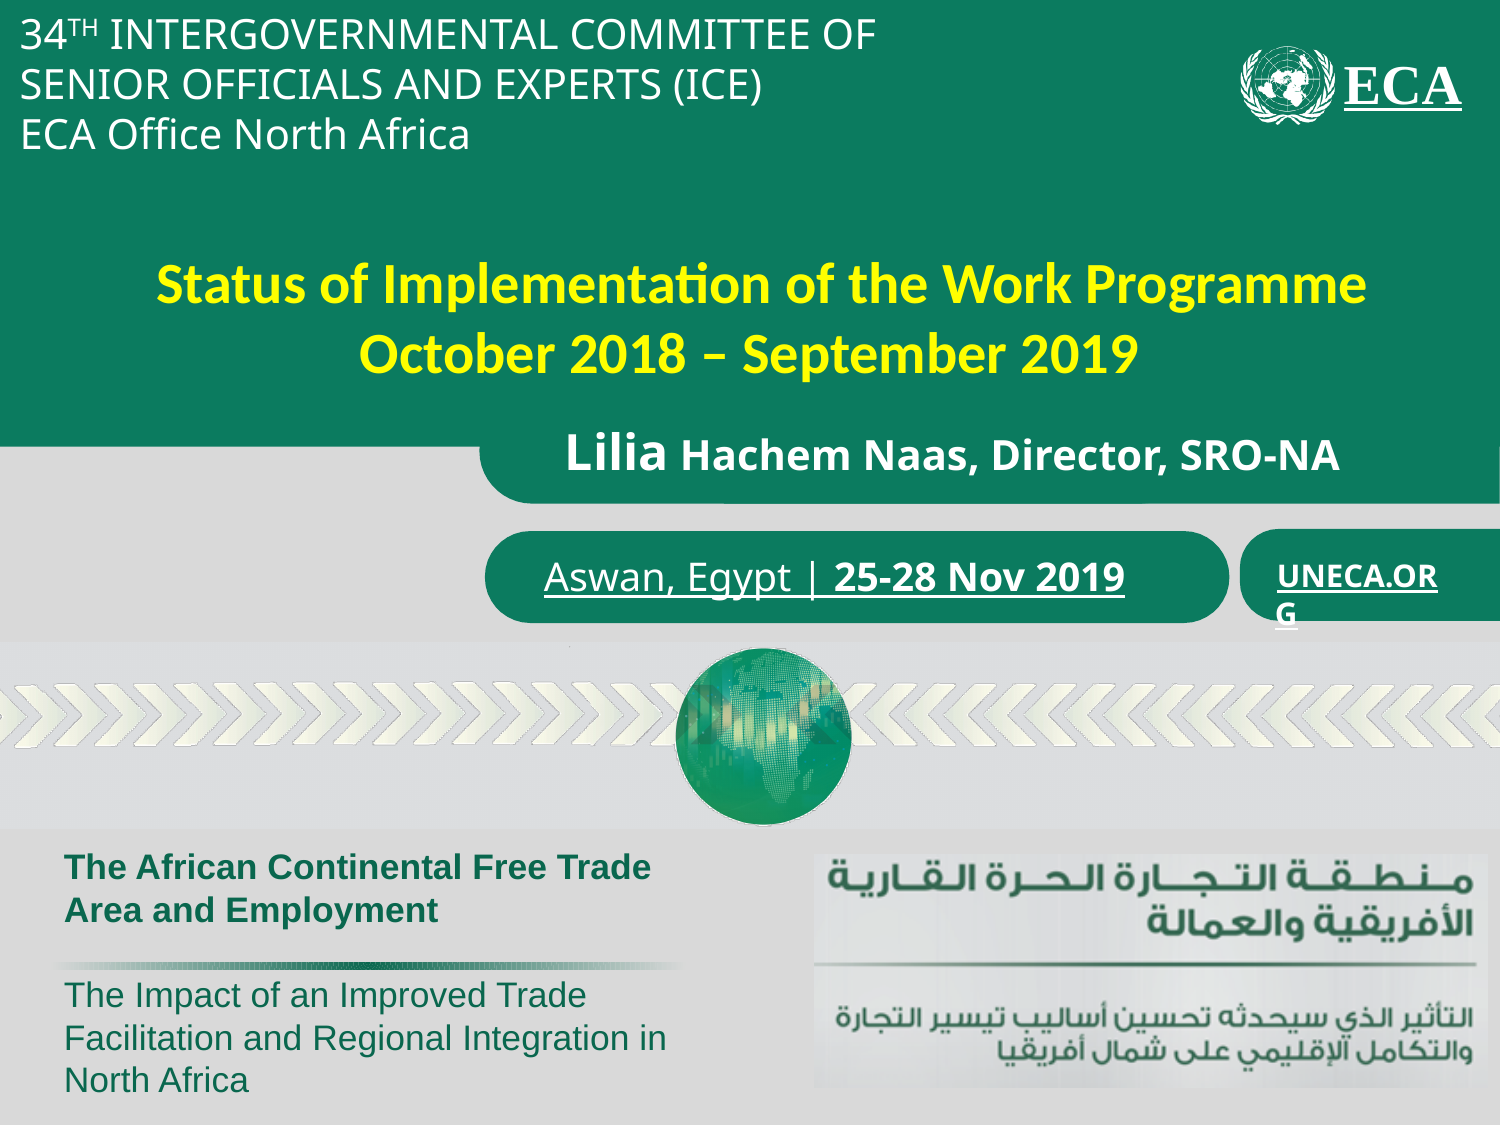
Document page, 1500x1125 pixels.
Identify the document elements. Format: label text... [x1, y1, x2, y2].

picture [1240, 46, 1335, 125]
picture [814, 854, 1488, 1088]
title Status of Implementation of the Work Programme October 2018 – September 2019 [125, 237, 1400, 371]
list Lilia Hachem Naas, Director, SRO-NA [549, 412, 1363, 500]
picture [0, 642, 1500, 829]
